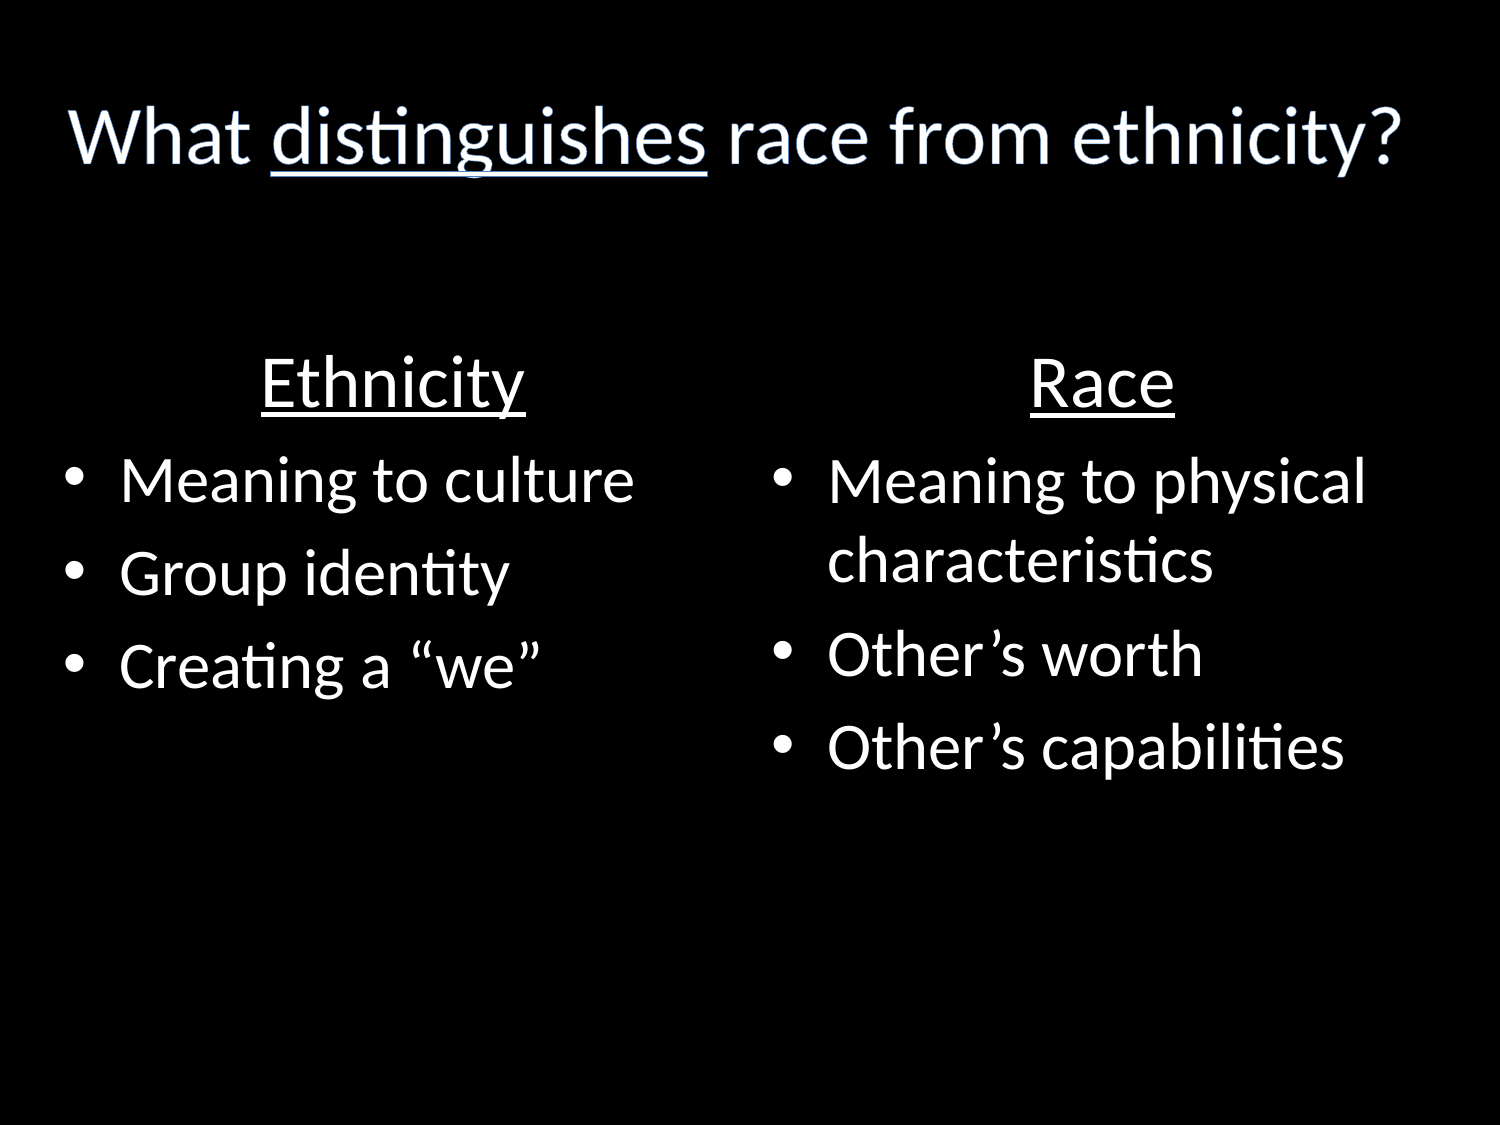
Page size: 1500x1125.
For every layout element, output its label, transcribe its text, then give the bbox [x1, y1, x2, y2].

list Race Meaning to physical characteristics Other’s worth Other’s capabilities [756, 325, 1466, 1068]
title What distinguishes race from ethnicity? [47, 86, 1425, 275]
list Ethnicity Meaning to culture Group identity Creating a “we” [47, 324, 756, 1068]
